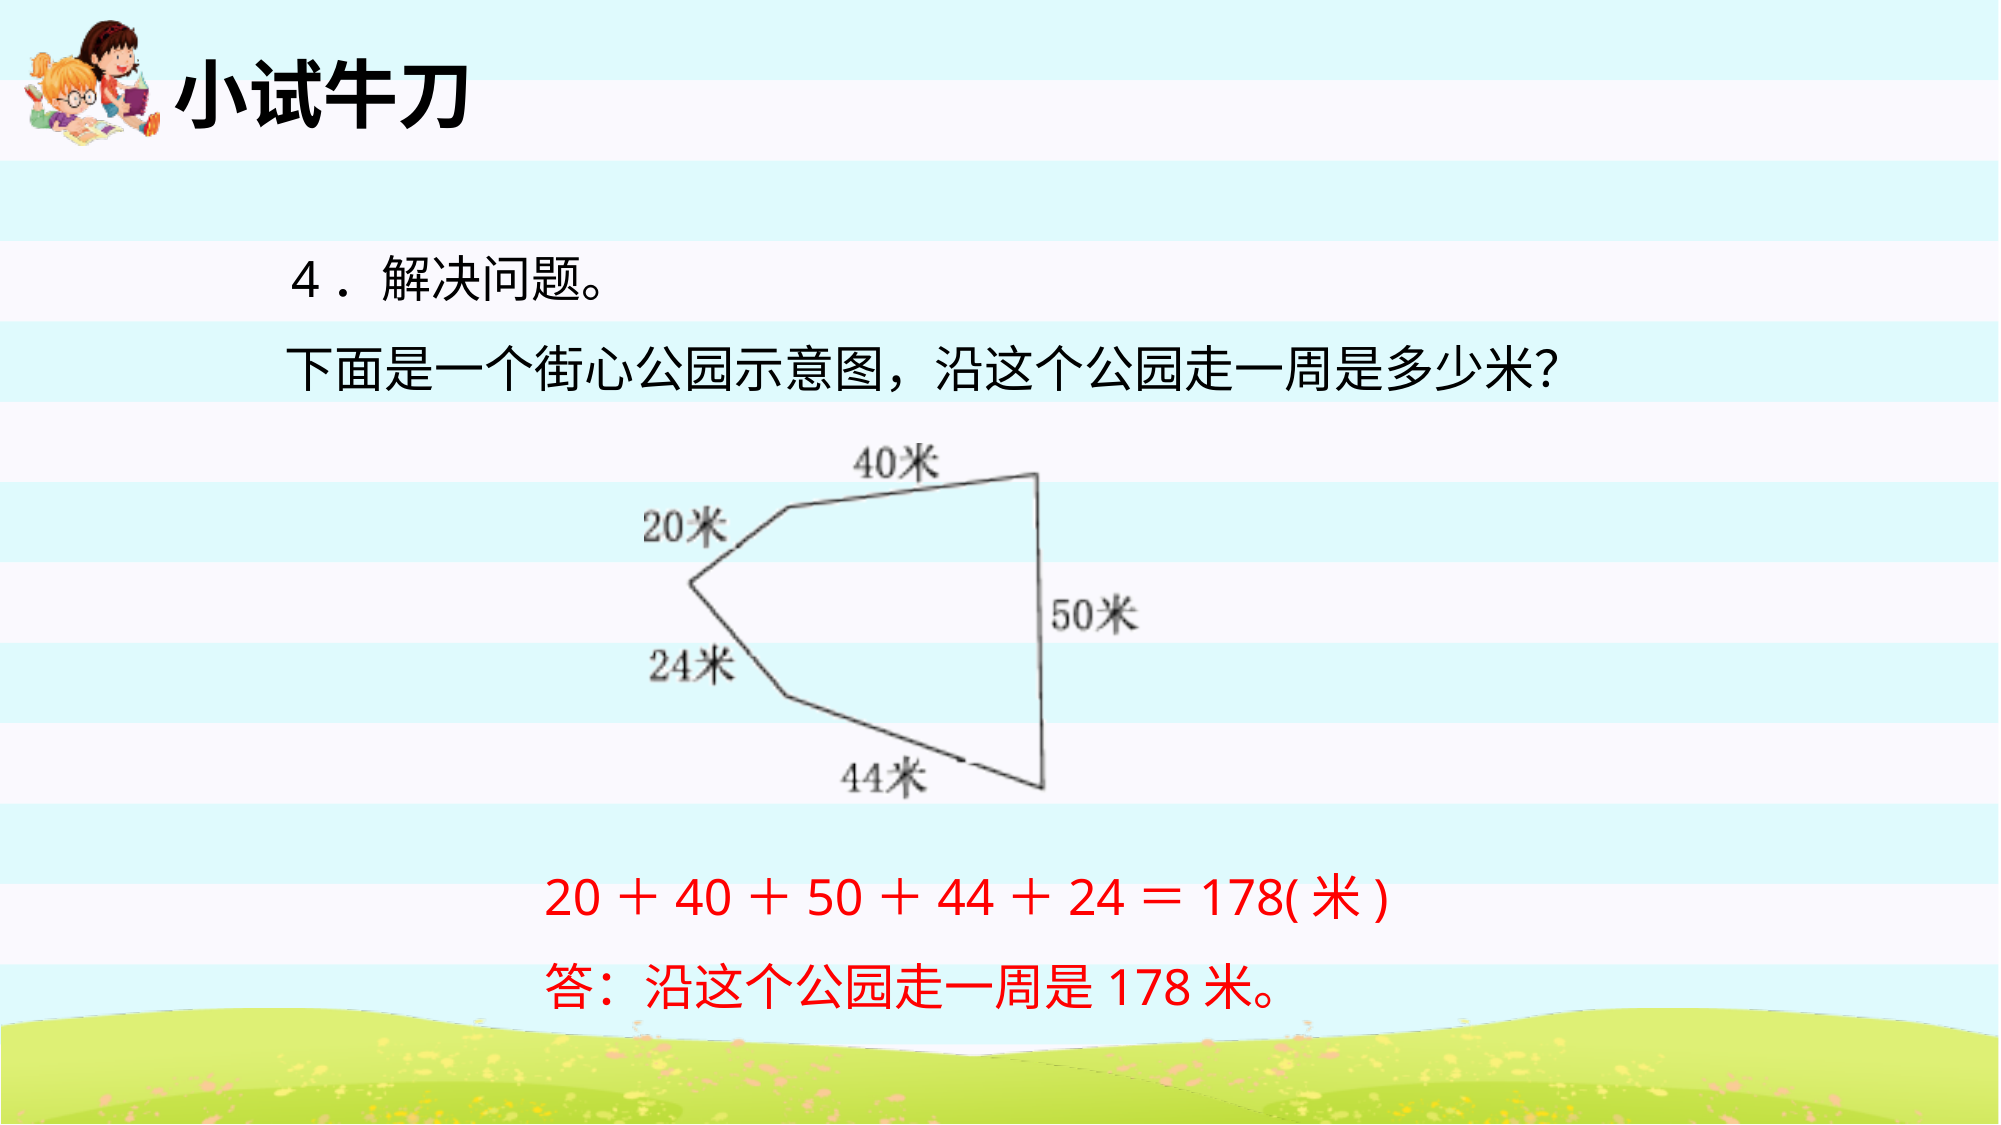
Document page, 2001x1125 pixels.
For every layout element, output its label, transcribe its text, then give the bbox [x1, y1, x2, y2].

text_box 4．解决问题。 下面是一个街心公园示意图，沿这个公园走一周是多少米？ [159, 209, 1797, 405]
text_box 20＋40＋50＋44＋24＝178(米) 答：沿这个公园走一周是178米。 [419, 827, 1619, 1023]
picture [24, 20, 160, 146]
text_box 小试牛刀 [159, 39, 618, 145]
picture [644, 443, 1144, 805]
picture [1, 1008, 1999, 1124]
